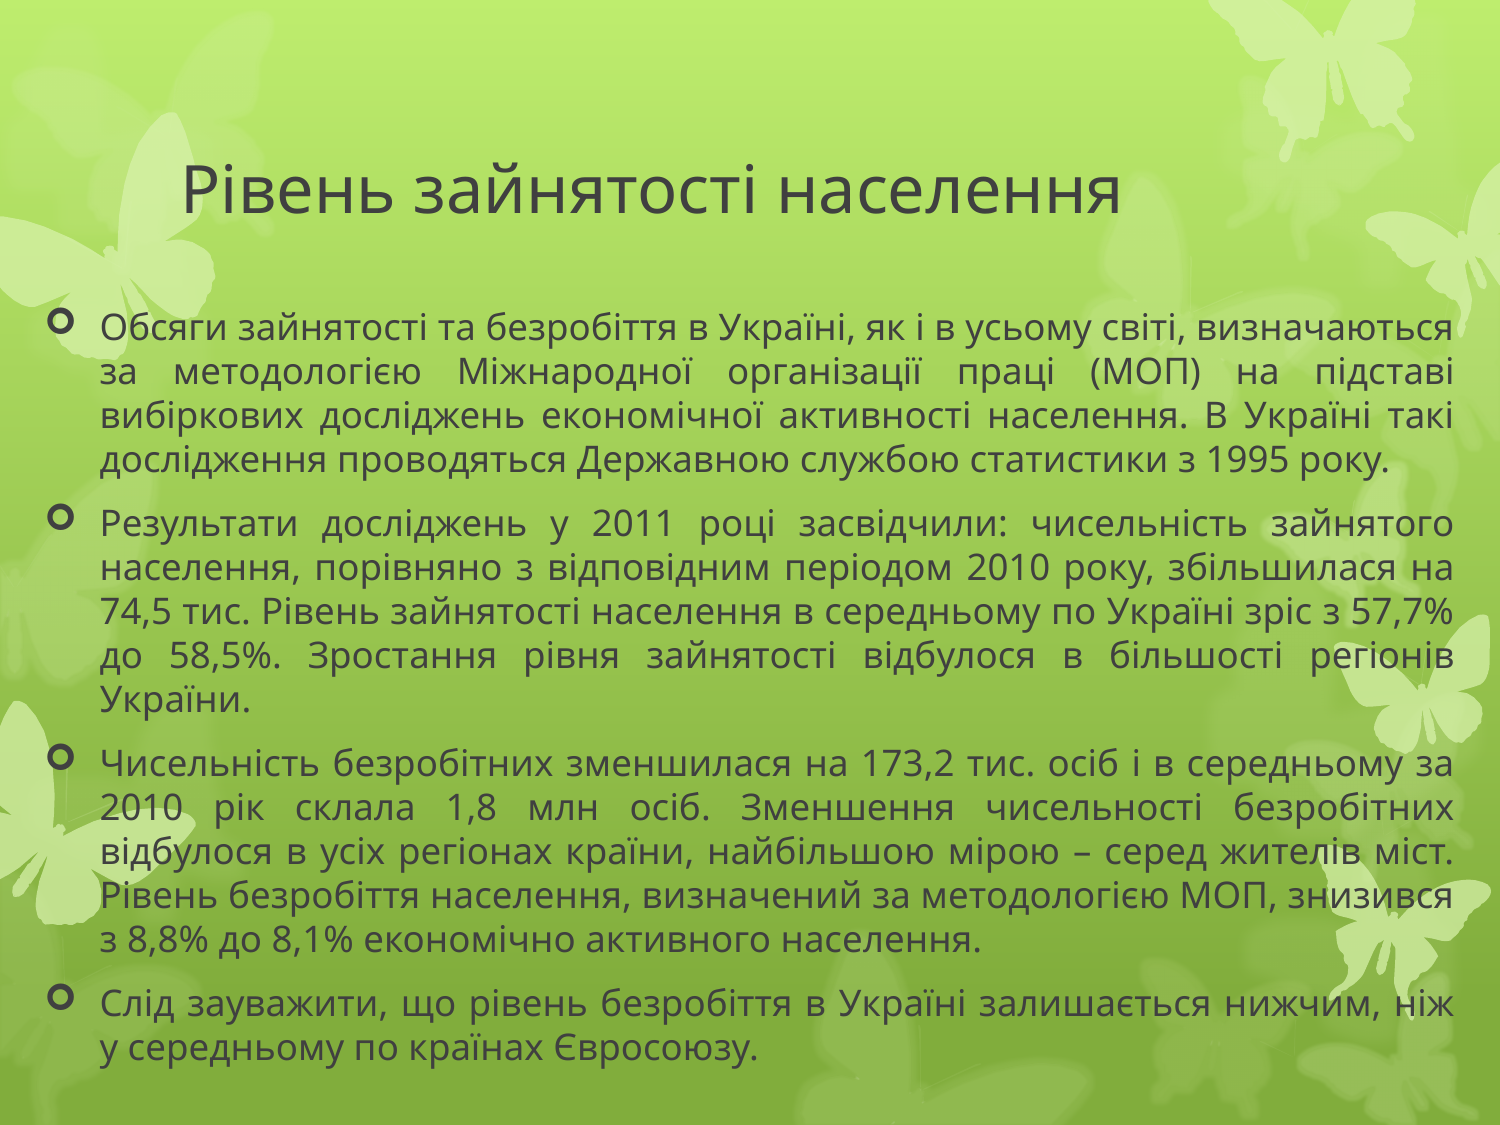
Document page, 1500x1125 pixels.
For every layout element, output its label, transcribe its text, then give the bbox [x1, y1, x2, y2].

list Обсяги зайнятості та безробіття в Україні, як і в усьому світі, визначаються за методологією Міжнародної організації праці (МОП) на підставі вибіркових досліджень економічної активності населення. В Україні такі дослідження проводяться Державною службою статистики з 1995 року. Результати досліджень у 2011 році засвідчили: чисельність зайнятого населення, порівняно з відповідним періодом 2010 року, збільшилася на 74,5 тис. Рівень зайнятості населення в середньому по Україні зріс з 57,7% до 58,5%. Зростання рівня зайнятості відбулося в більшості регіонів України. Чисельність безробітних зменшилася на 173,2 тис. осіб і в середньому за 2010 рік склала 1,8 млн осіб. Зменшення чисельності безробітних відбулося в усіх регіонах країни, найбільшою мірою – серед жителів міст. Рівень безробіття населення, визначений за методологією МОП, знизився з 8,8% до 8,1% економічно активного населення. Слід зауважити, що рівень безробіття в Україні залишається нижчим, ніж у середньому по країнах Євросоюзу. [29, 296, 1471, 1125]
title Рівень зайнятості населення [165, 110, 1335, 263]
